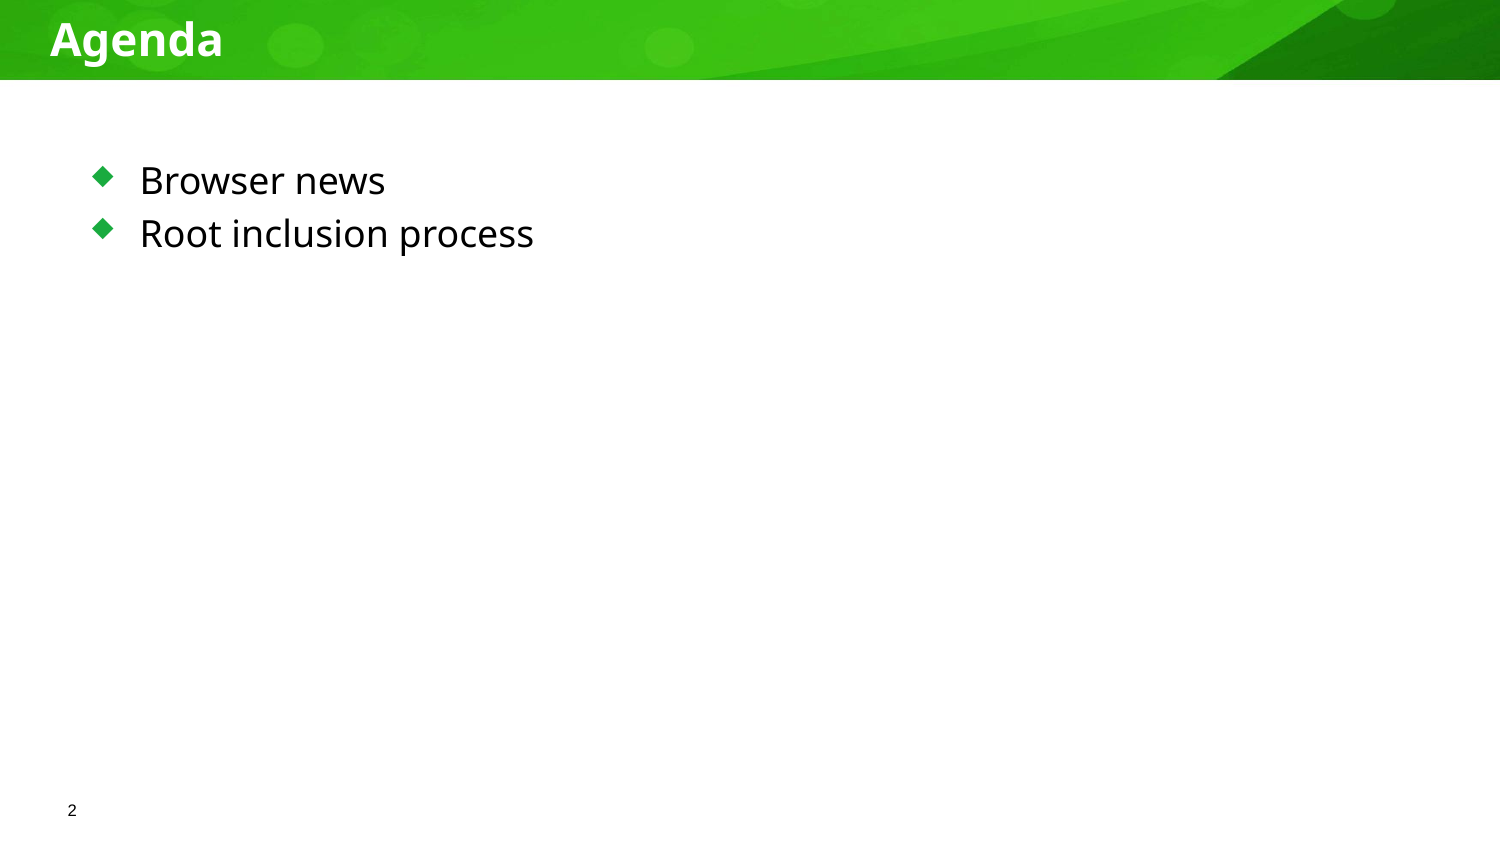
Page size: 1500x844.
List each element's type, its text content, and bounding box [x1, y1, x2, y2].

title Agenda [50, 9, 1450, 66]
slide_number 1 [49, 792, 96, 828]
picture [0, 0, 1500, 844]
list Browser news Root inclusion process [75, 149, 1425, 794]
